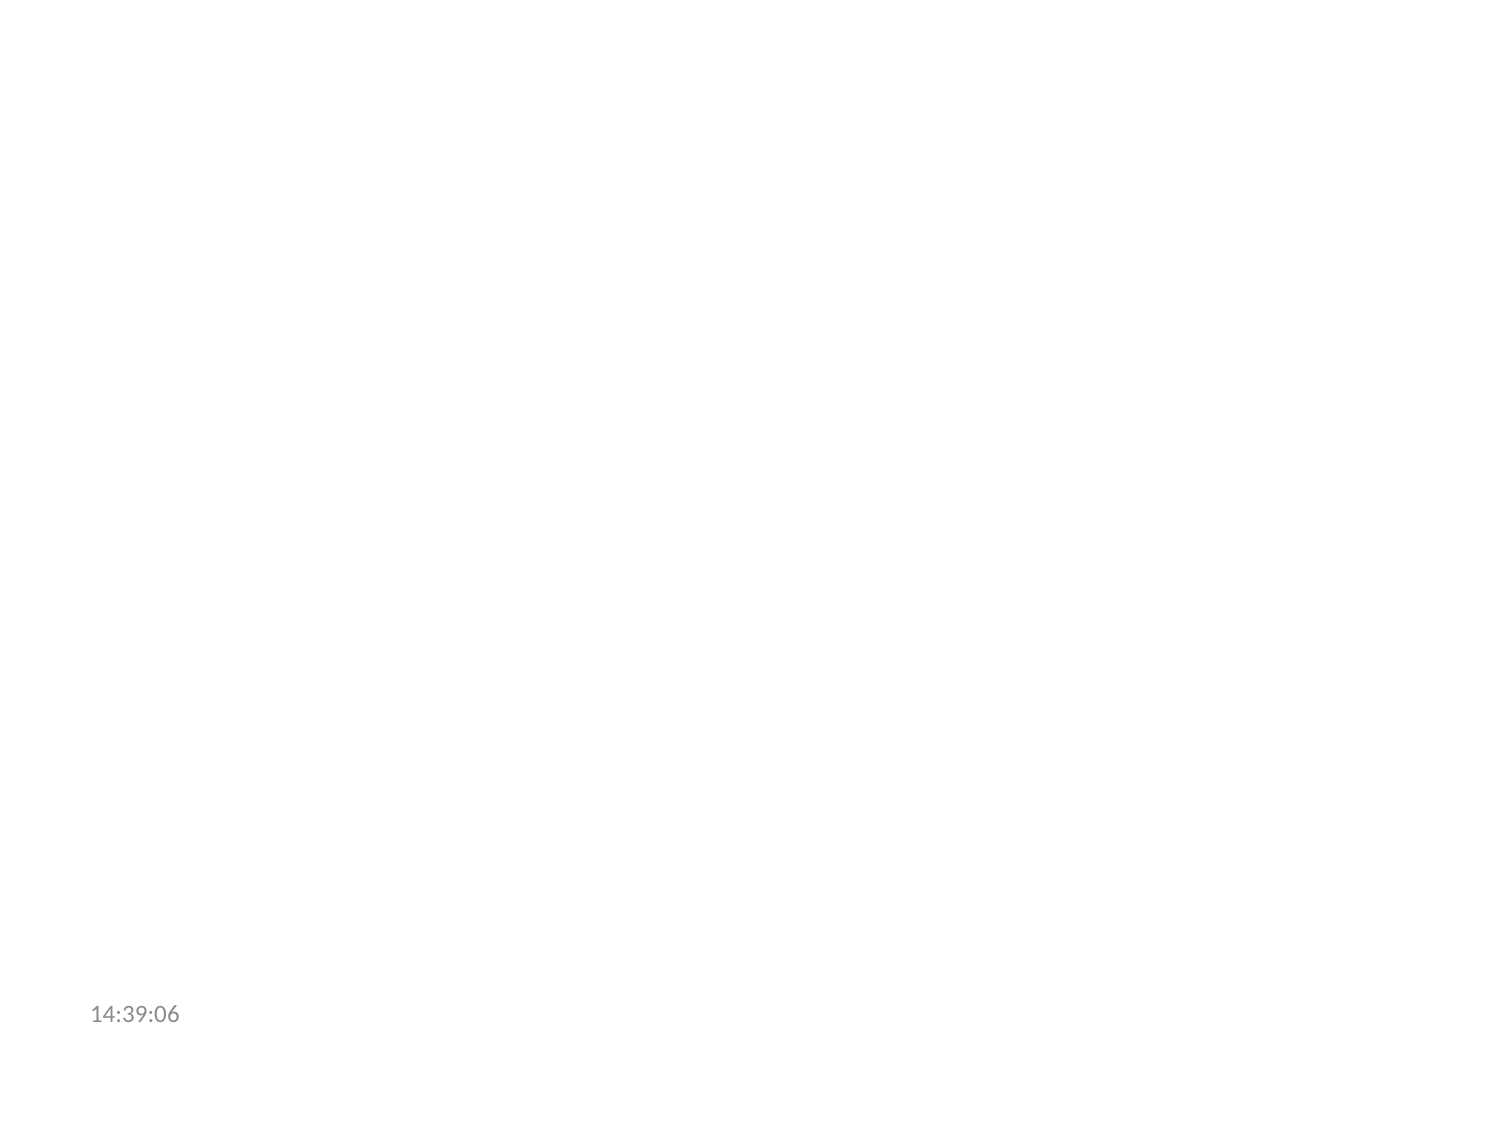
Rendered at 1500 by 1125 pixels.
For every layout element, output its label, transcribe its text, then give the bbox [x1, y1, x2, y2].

text_box 15:35:09 [75, 982, 425, 1043]
